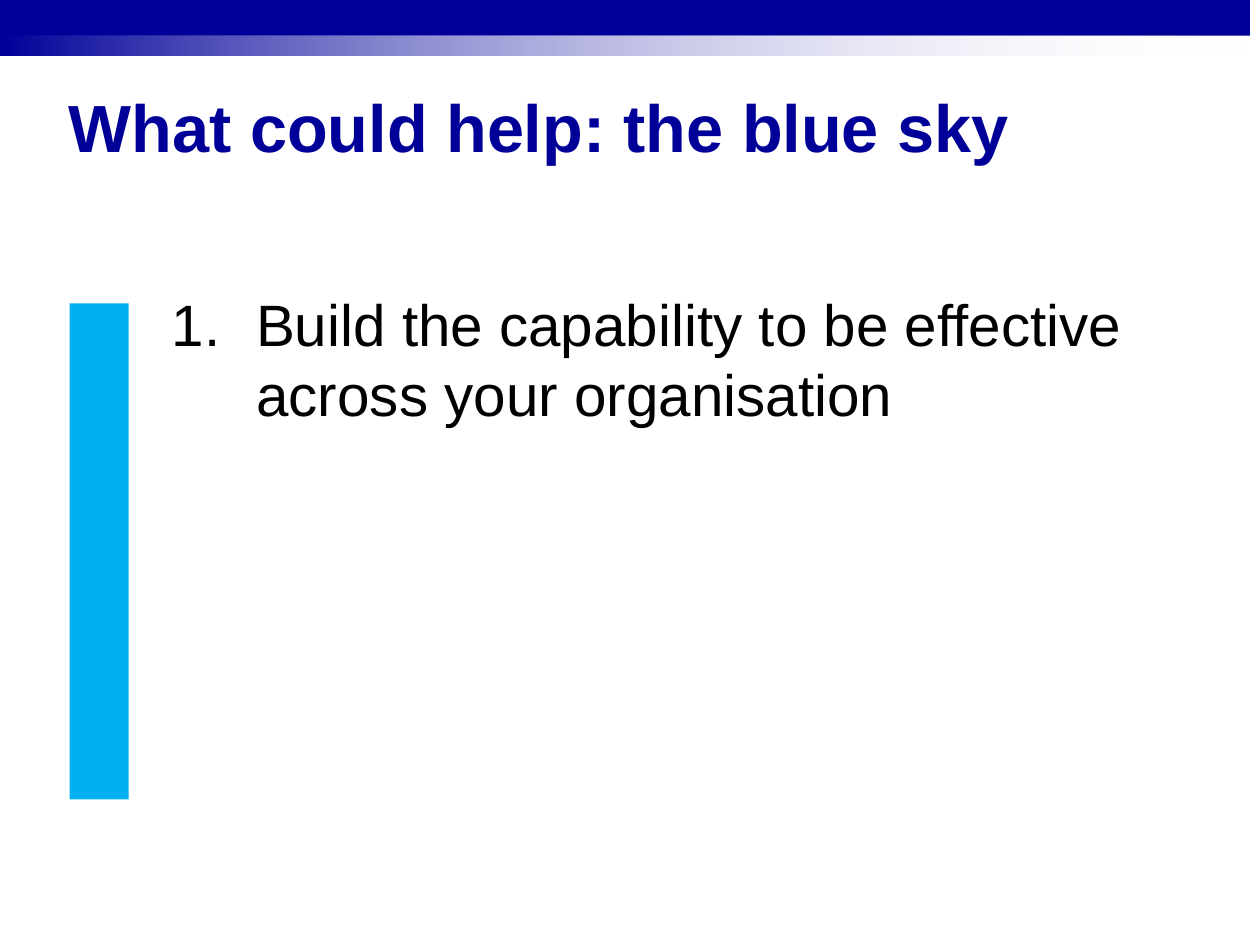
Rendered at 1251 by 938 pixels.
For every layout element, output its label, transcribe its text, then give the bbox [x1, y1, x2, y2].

text_box [68, 301, 131, 802]
list Build the capability to be effective across your organisation [157, 185, 1192, 814]
title What could help: the blue sky [54, 78, 1188, 148]
